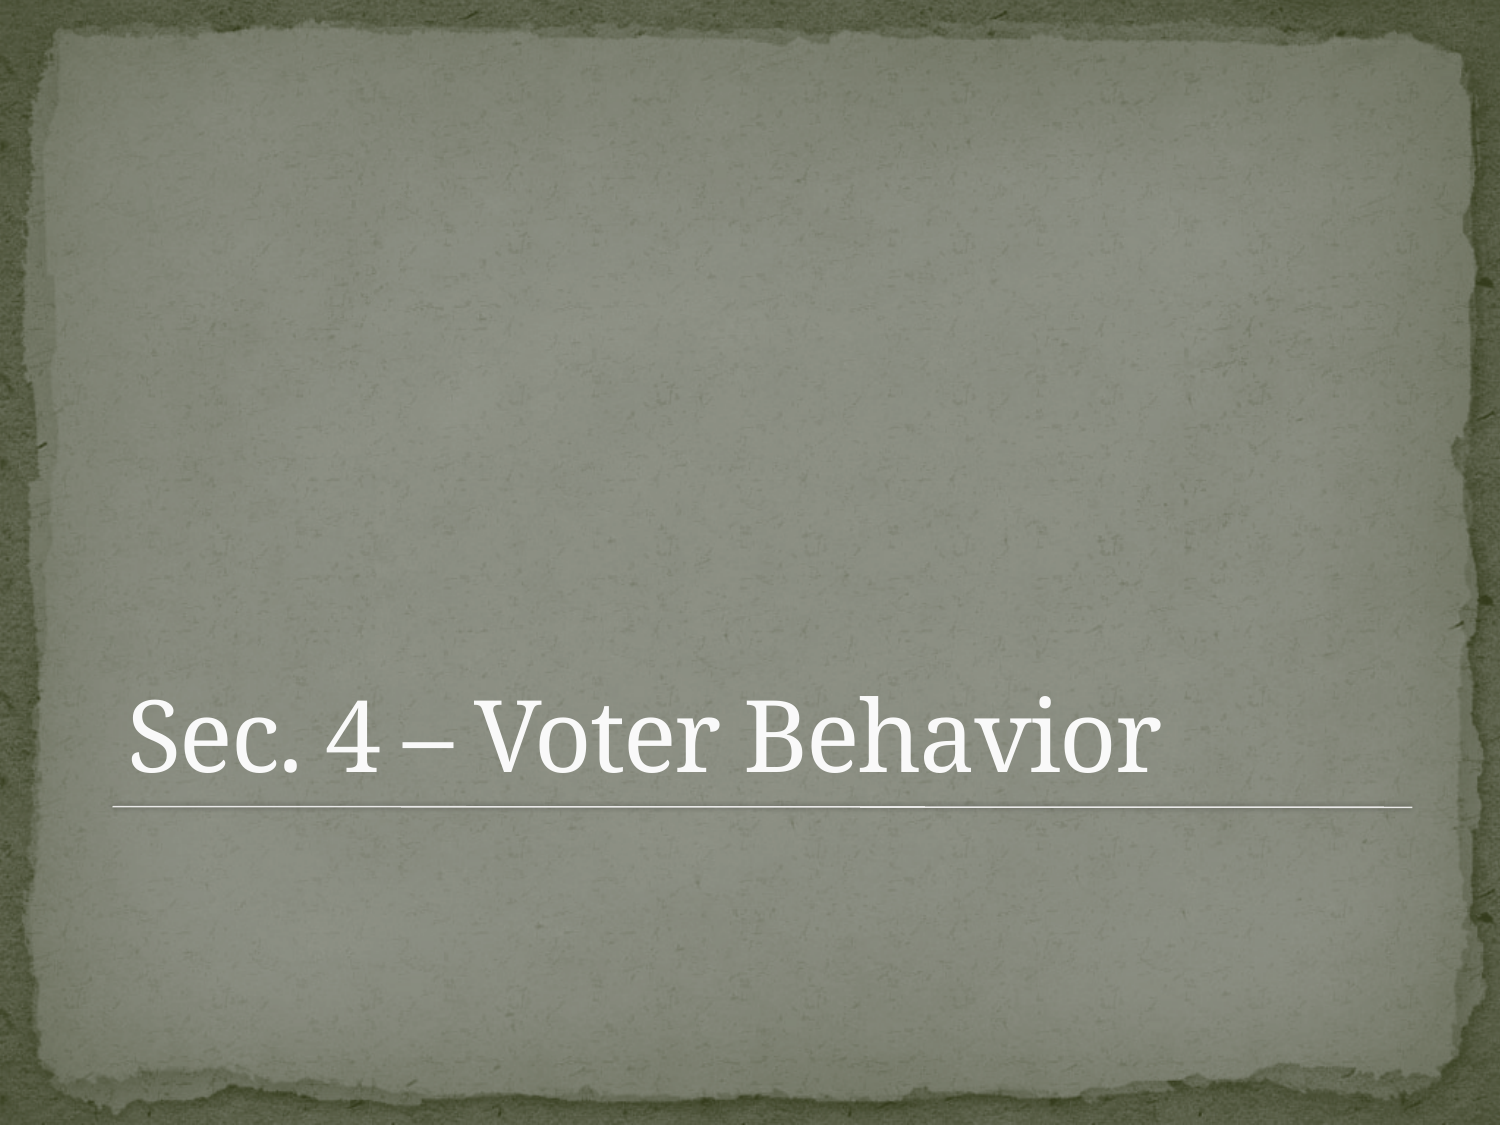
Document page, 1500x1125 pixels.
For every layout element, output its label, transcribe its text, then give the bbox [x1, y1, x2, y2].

title Sec. 4 – Voter Behavior [112, 574, 1413, 800]
